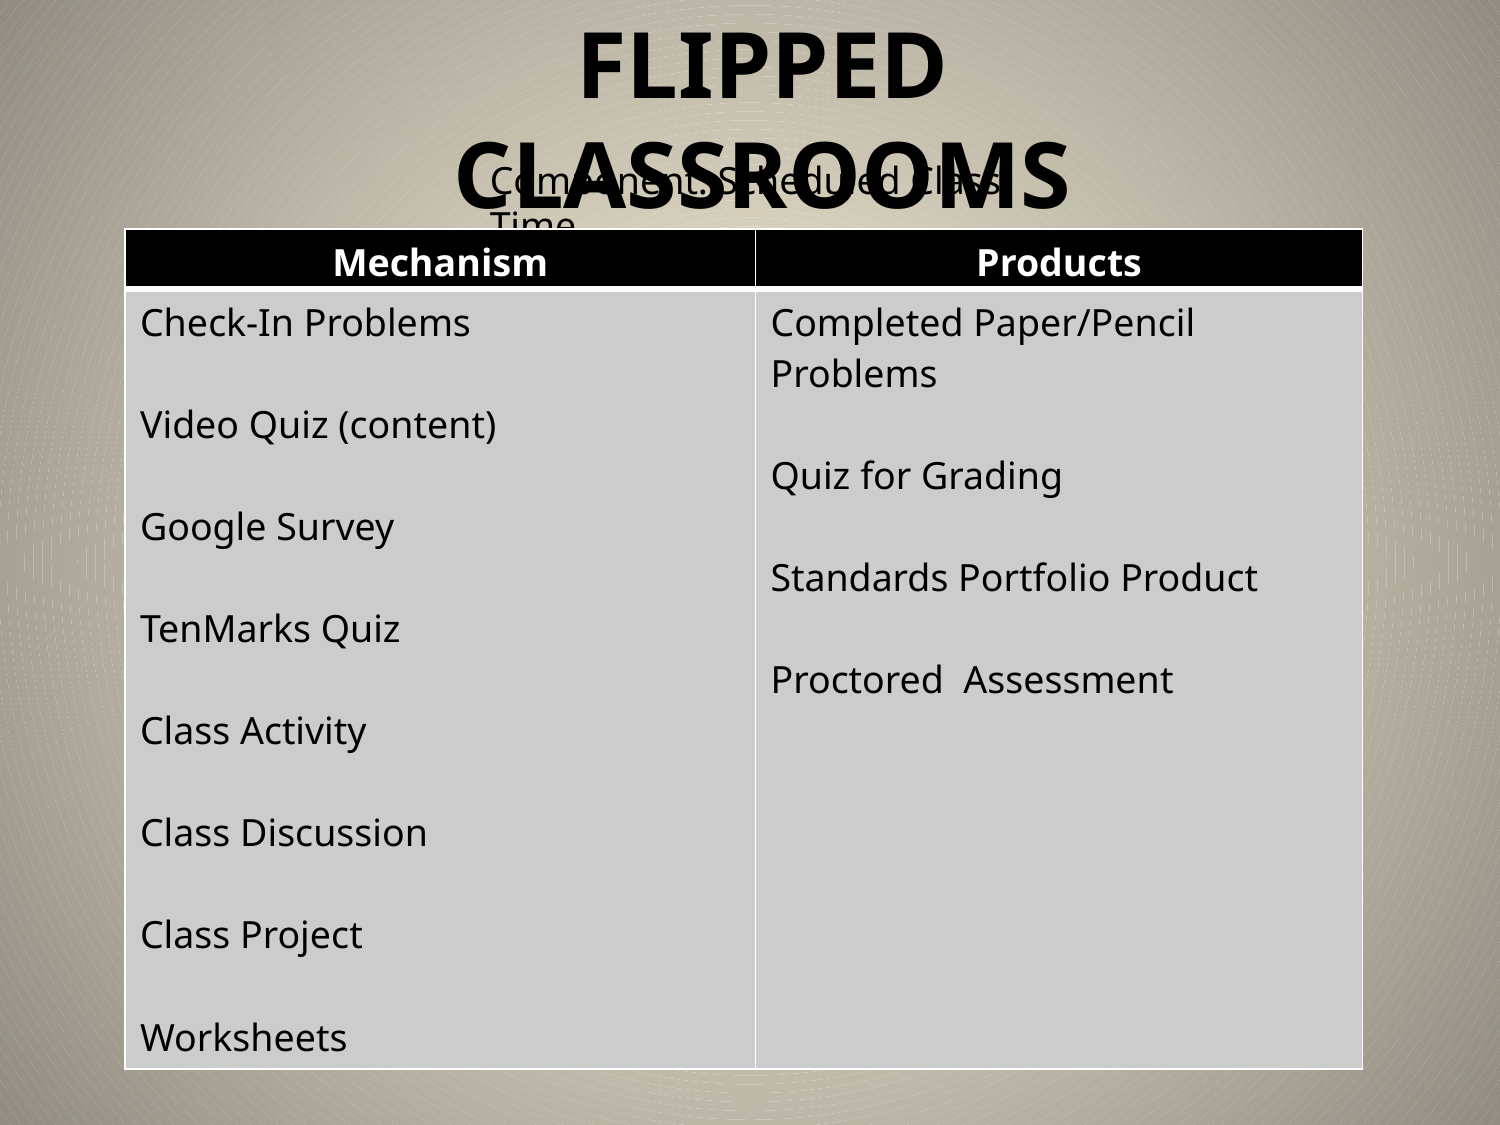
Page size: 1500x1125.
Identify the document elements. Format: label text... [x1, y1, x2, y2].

table_cell Check-In Problems Video Quiz (content) Google Survey TenMarks Quiz Class Activity Class Discussion Class Project Worksheets Summative Assessment [126, 292, 755, 1068]
title Flipped Classrooms [312, 0, 1213, 228]
text_box Component: Scheduled Class Time [474, 149, 1038, 228]
table_header Products [756, 230, 1362, 286]
table_header Mechanism [126, 230, 755, 286]
table_cell Completed Paper/Pencil Problems Quiz for Grading Standards Portfolio Product Proctored Assessment [756, 292, 1362, 1068]
